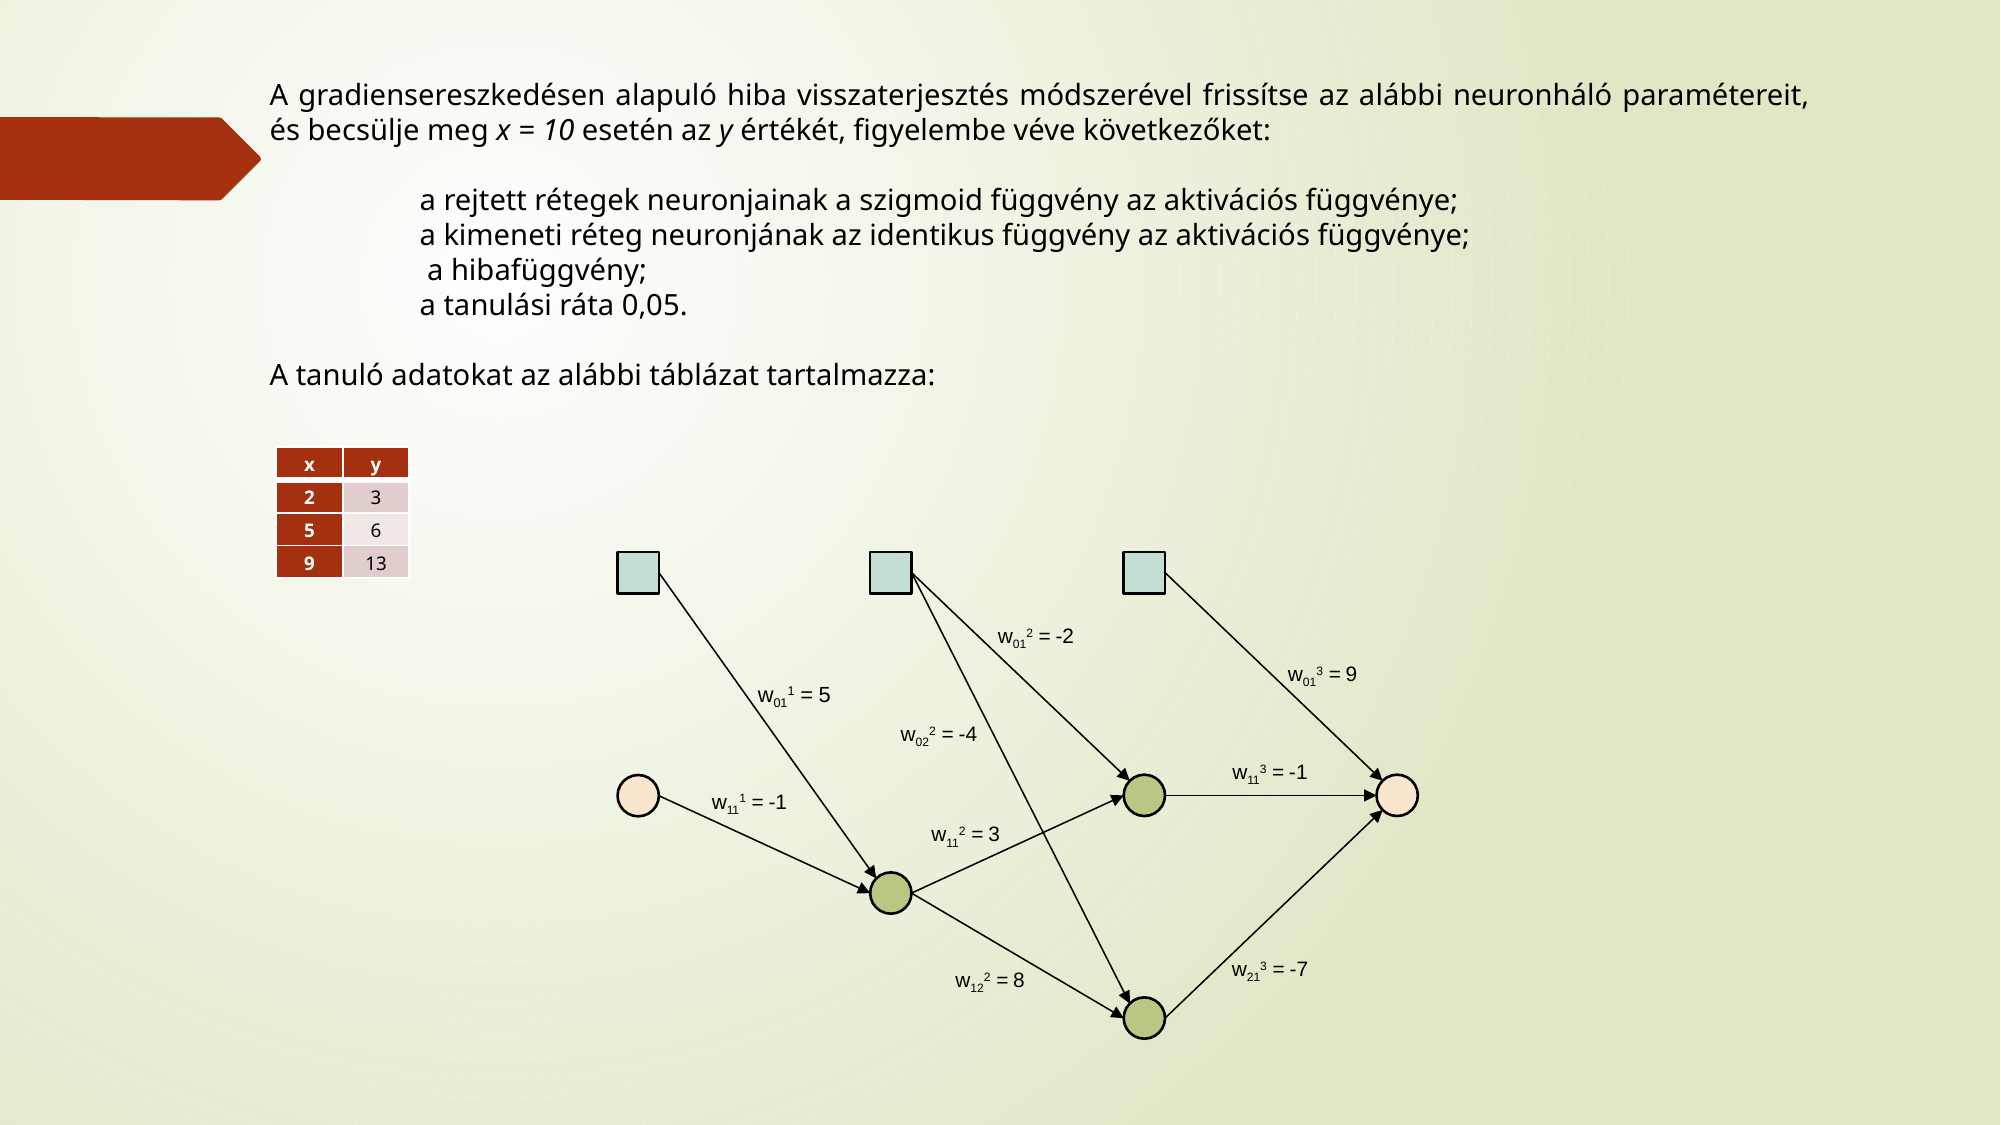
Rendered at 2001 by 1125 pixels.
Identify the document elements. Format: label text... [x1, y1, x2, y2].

table_header y [344, 448, 408, 477]
table_cell 9 [277, 546, 342, 577]
table_cell 2 [277, 483, 342, 512]
table_cell 13 [344, 546, 408, 577]
table_cell 3 [344, 483, 408, 512]
table_cell 5 [277, 514, 342, 545]
table_cell 6 [344, 514, 408, 545]
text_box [617, 551, 1419, 1039]
table_header x [277, 448, 342, 477]
